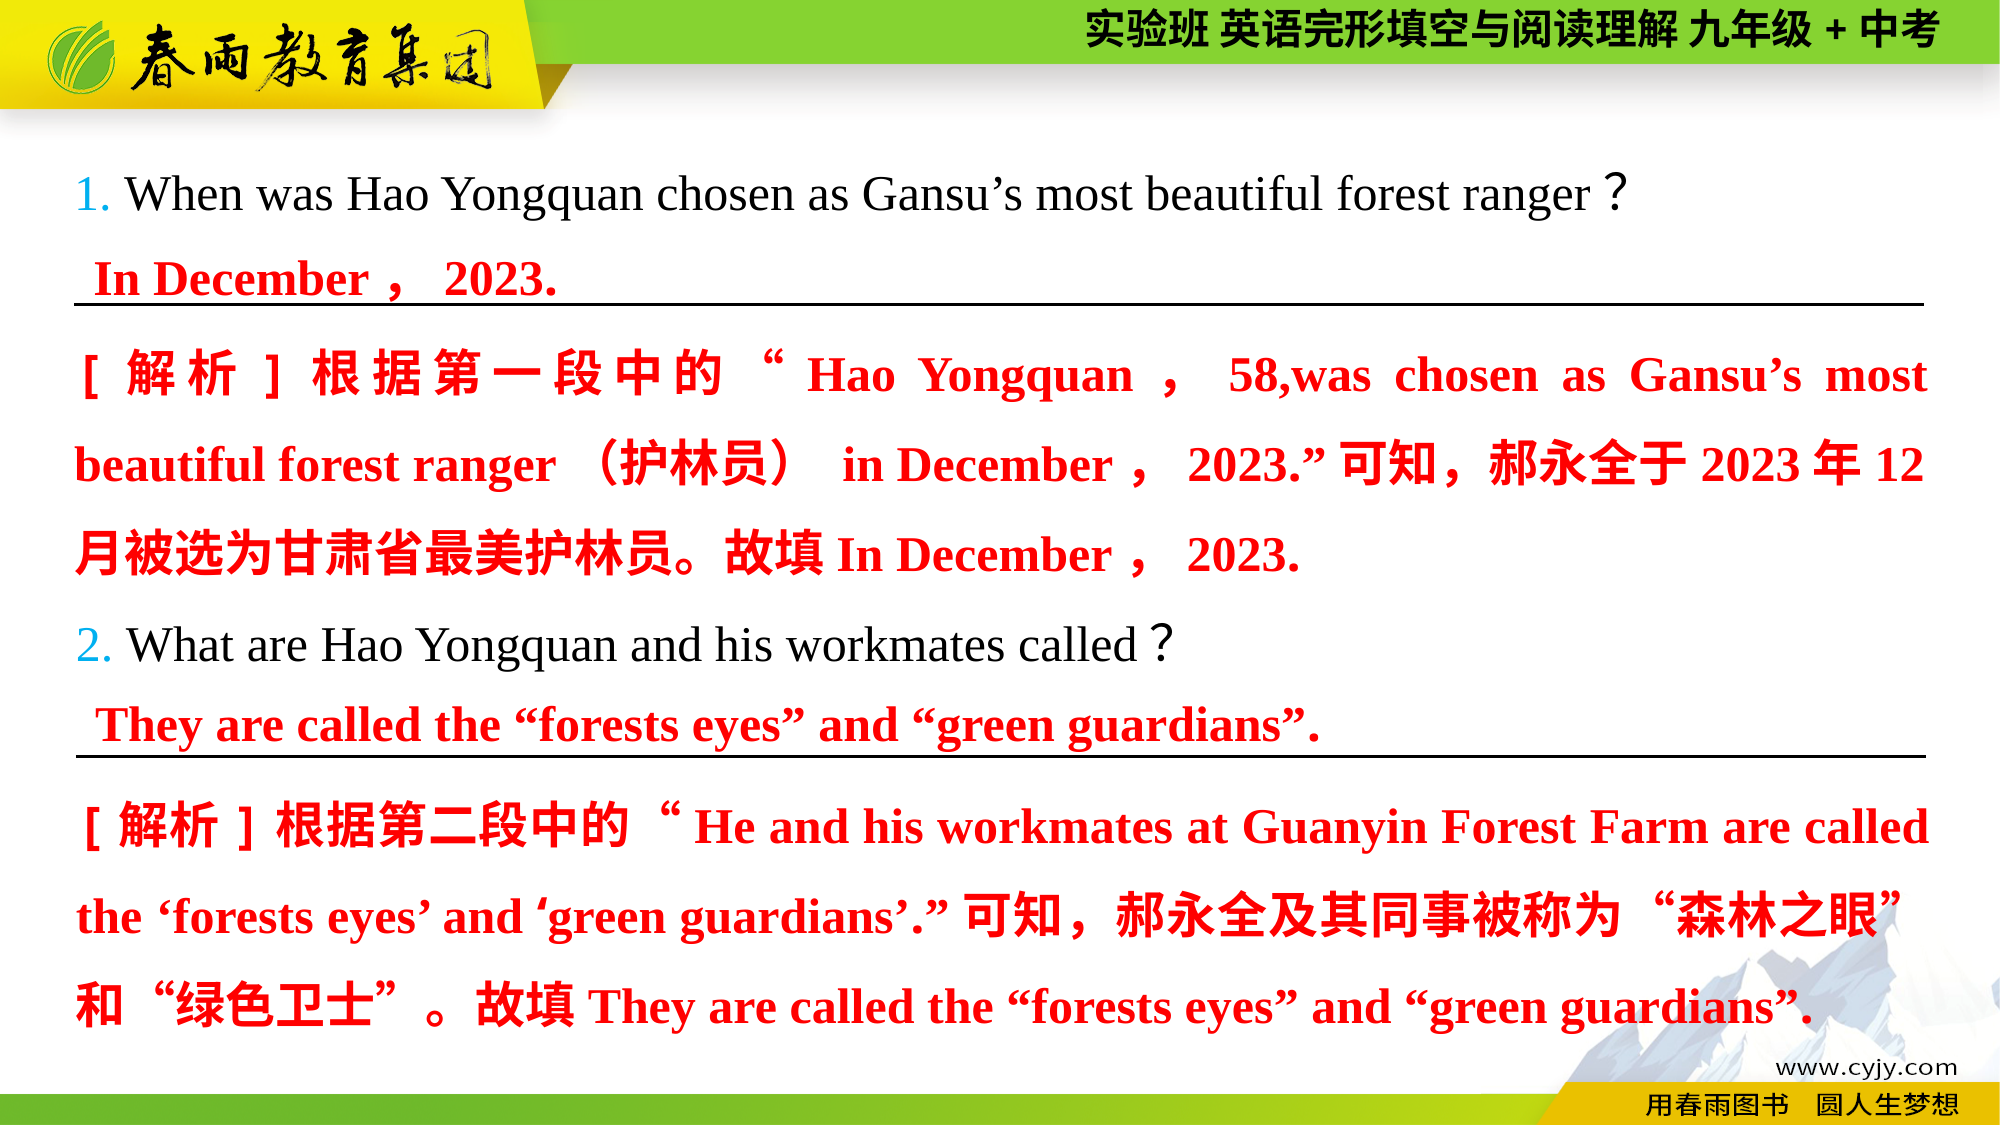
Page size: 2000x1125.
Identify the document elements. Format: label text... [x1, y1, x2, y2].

text_box [解析]根据第一段中的“Hao Yongquan，58,was chosen as Gansu’s most beautiful forest ranger（护林员） in December，2023.”可知，郝永全于2023年12月被选为甘肃省最美护林员。故填In December，2023. [59, 303, 1944, 589]
list 1. When was Hao Yongquan chosen as Gansu’s most beautiful forest ranger？ __________________________________________________________________________ [59, 122, 1944, 303]
text_box [解析]根据第二段中的“He and his workmates at Guanyin Forest Farm are called the ‘forests eyes’ and ‘green guardians’.”可知，郝永全及其同事被称为“森林之眼”和“绿色卫士”。故填They are called the “forests eyes” and “green guardians”. [60, 770, 1945, 1041]
text_box 2. What are Hao Yongquan and his workmates called？ __________________________________________________________________________ [60, 574, 1945, 770]
text_box In December，2023. [78, 208, 1944, 303]
picture [0, 0, 2000, 1125]
